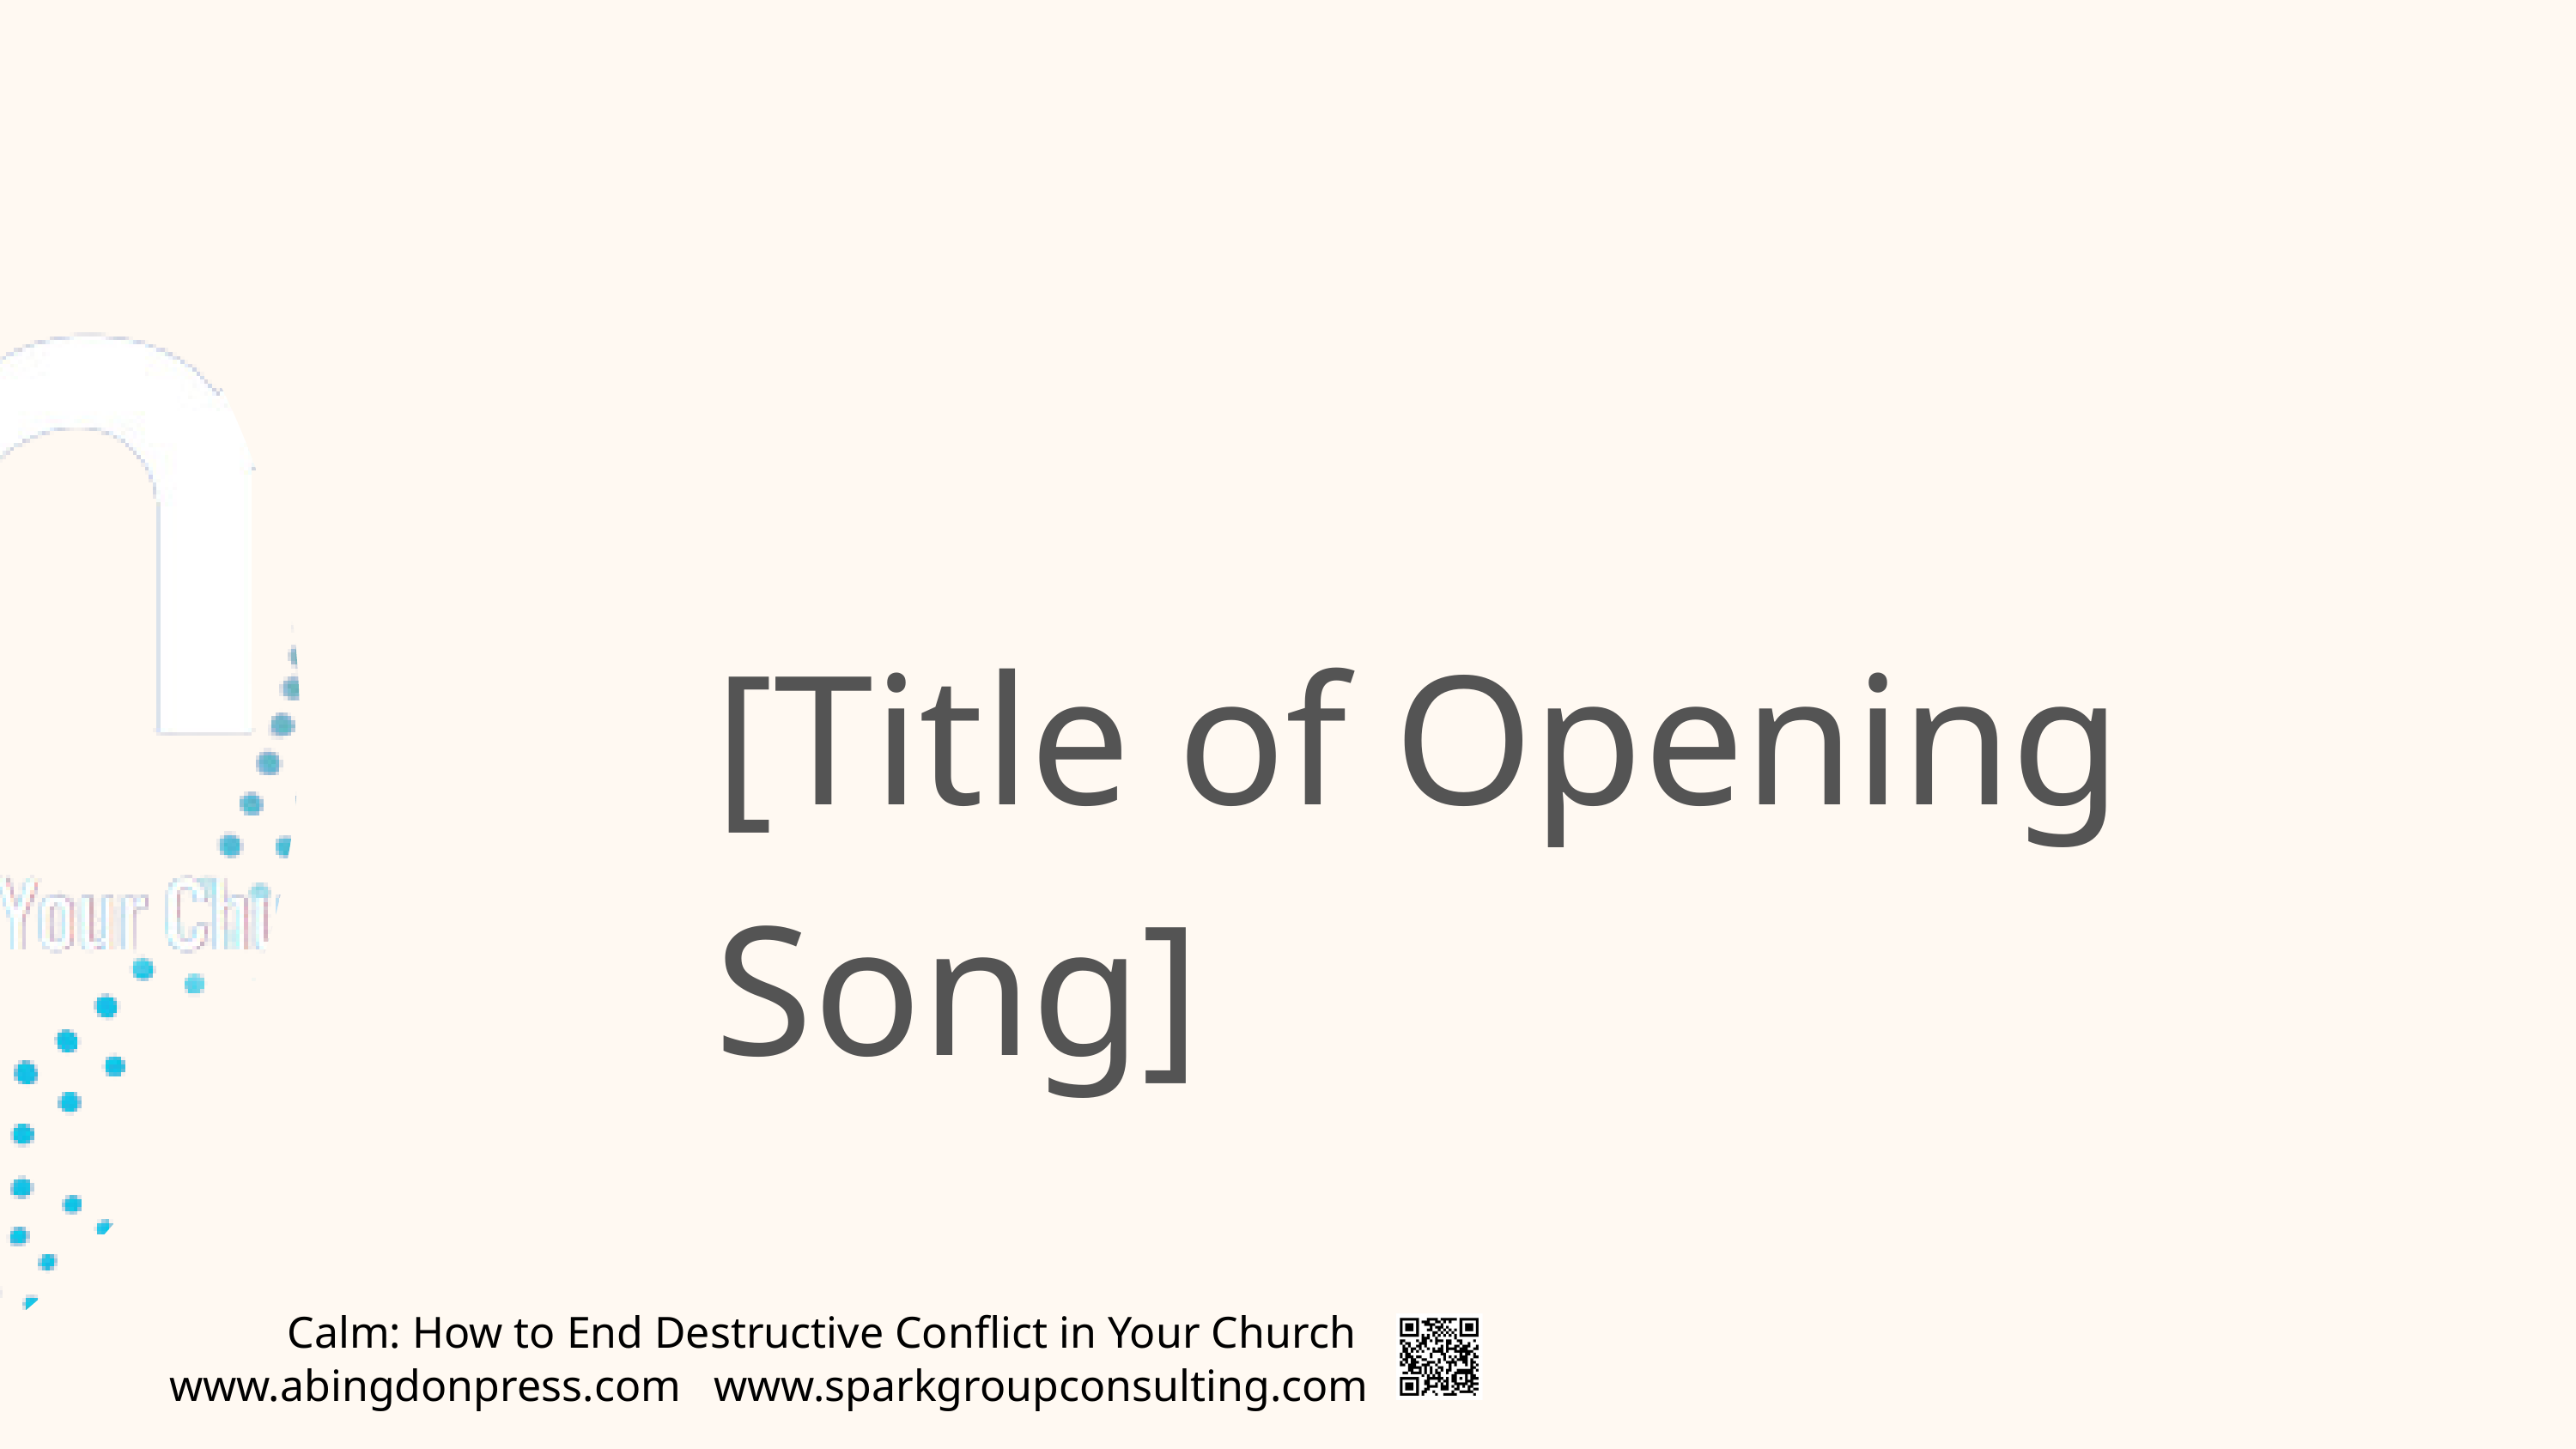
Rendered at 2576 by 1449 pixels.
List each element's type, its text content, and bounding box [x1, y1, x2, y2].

text_box [1418, 1313, 1483, 1400]
text_box www.sparkgroupconsulting.com [714, 1357, 1418, 1410]
text_box www.abingdonpress.com [305, 1357, 714, 1410]
text_box [Title of Opening Song] [714, 590, 2473, 1092]
text_box Calm: How to End Destructive Conflict in Your Church [305, 1296, 1475, 1357]
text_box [0, 0, 301, 1449]
